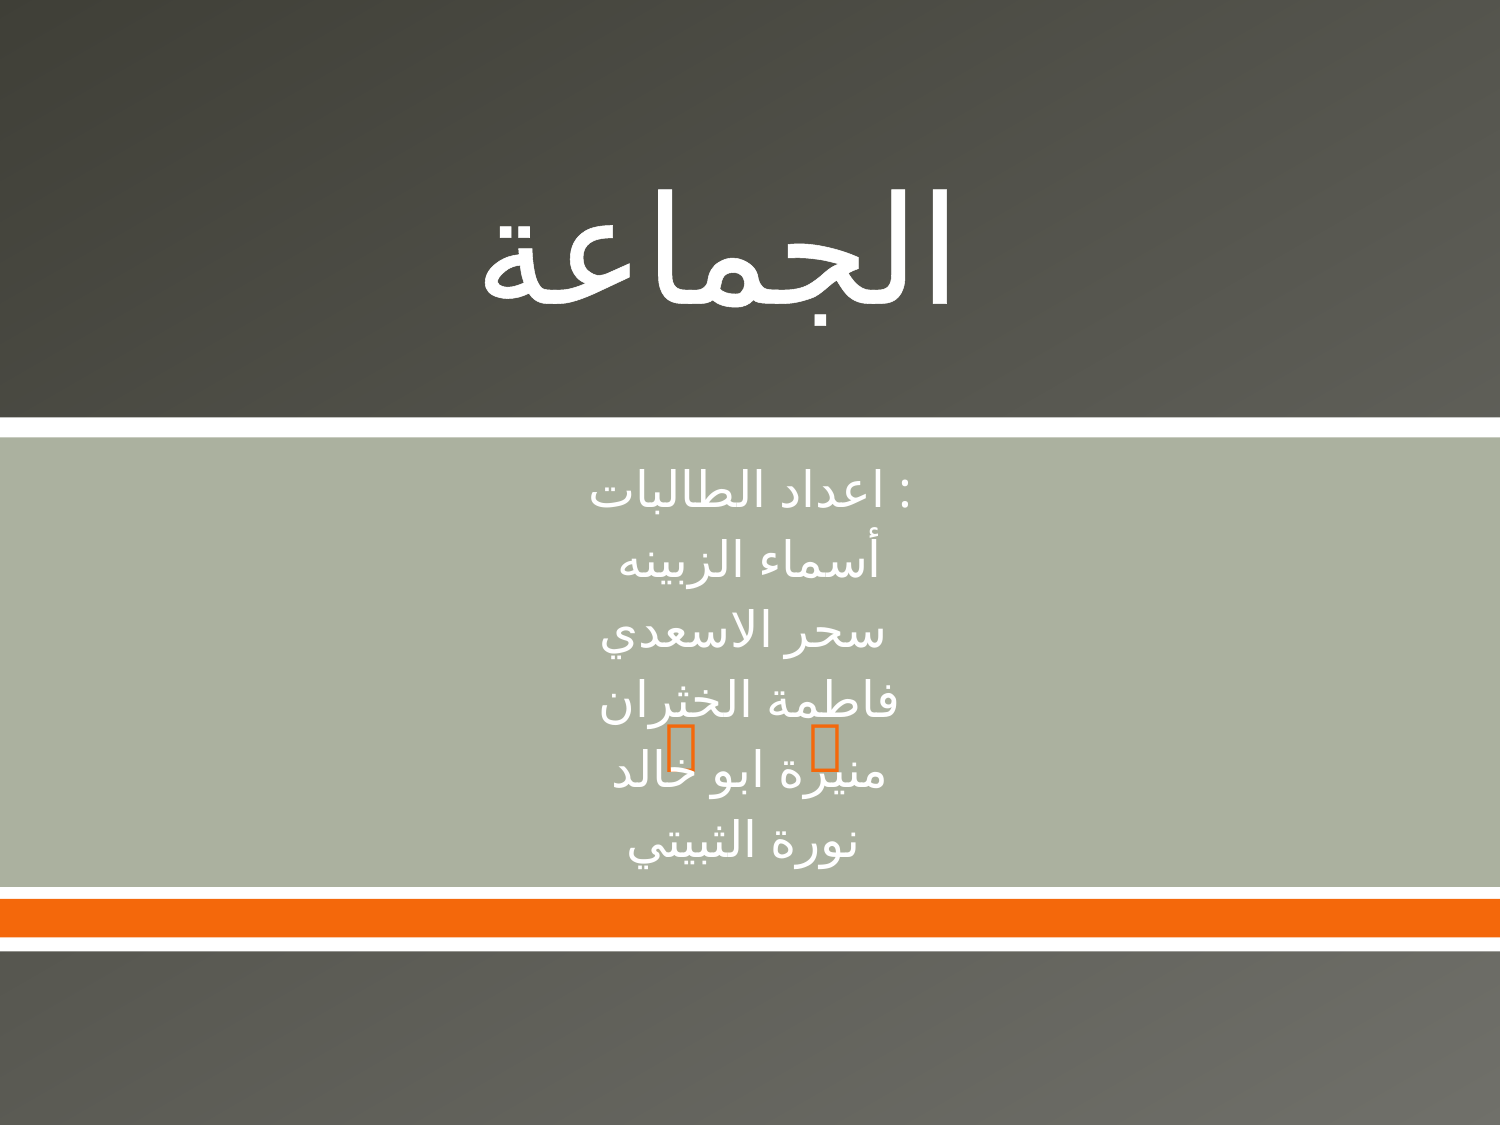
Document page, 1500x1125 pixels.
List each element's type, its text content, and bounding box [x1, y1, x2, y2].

title الجماعة [24, 99, 1450, 342]
subtitle اعداد الطالبات : أسماء الزبينه سحر الاسعدي فاطمة الخثران منيرة ابو خالد نورة الثبيتي [93, 450, 1407, 875]
